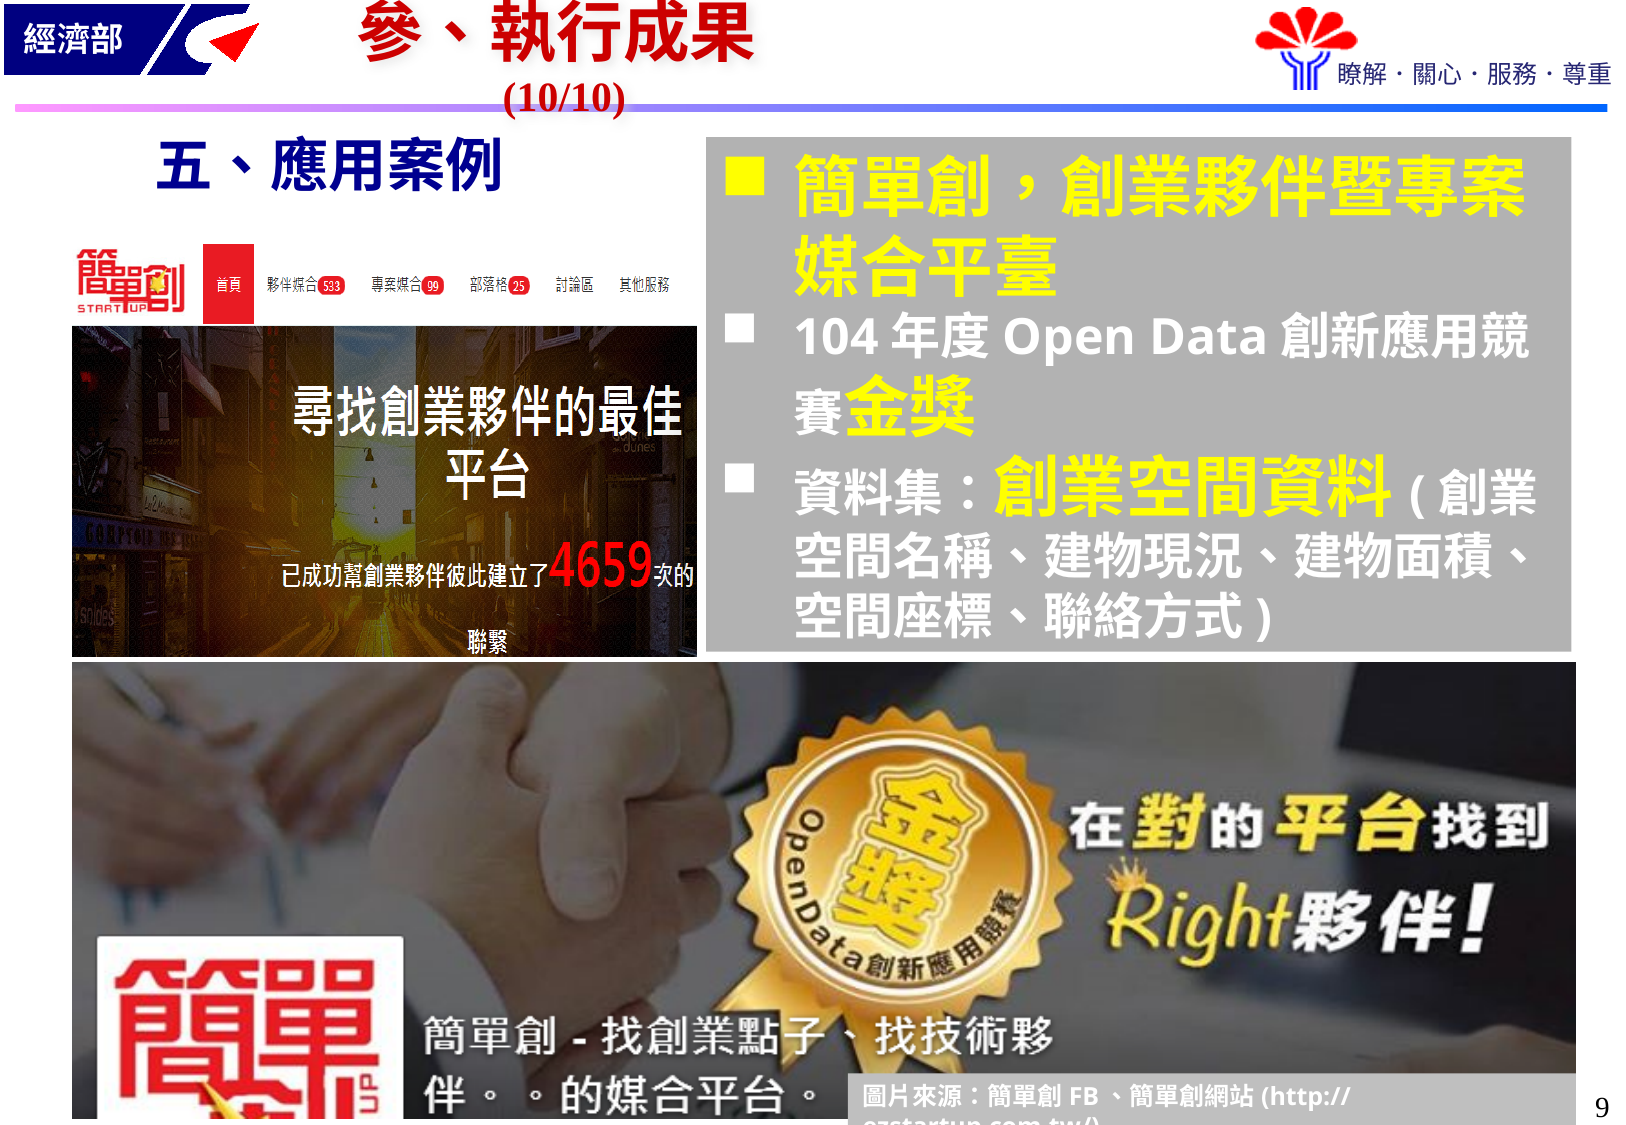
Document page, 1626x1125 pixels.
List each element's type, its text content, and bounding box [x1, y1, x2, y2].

picture [72, 662, 1577, 1120]
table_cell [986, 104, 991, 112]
picture [72, 244, 697, 657]
text_box 參、執行成果(10/10) [280, 19, 848, 92]
text_box 簡單創，創業夥伴暨專案媒合平臺 104年度Open Data創新應用競賽金獎 資料集：創業空間資料(創業空間名稱、建物現況、建物面積、空間座標、聯絡方式) [706, 137, 1572, 652]
picture [1255, 7, 1358, 90]
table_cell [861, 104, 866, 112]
table_cell 2015-07-30 [575, 104, 633, 112]
table_cell 74 [502, 104, 575, 112]
table_cell 62 [917, 104, 922, 112]
table_cell 8 [1010, 104, 1016, 112]
table_cell 11 [755, 104, 760, 112]
list 五、應用案例 [138, 120, 990, 195]
slide_number 8 [1580, 1080, 1625, 1124]
